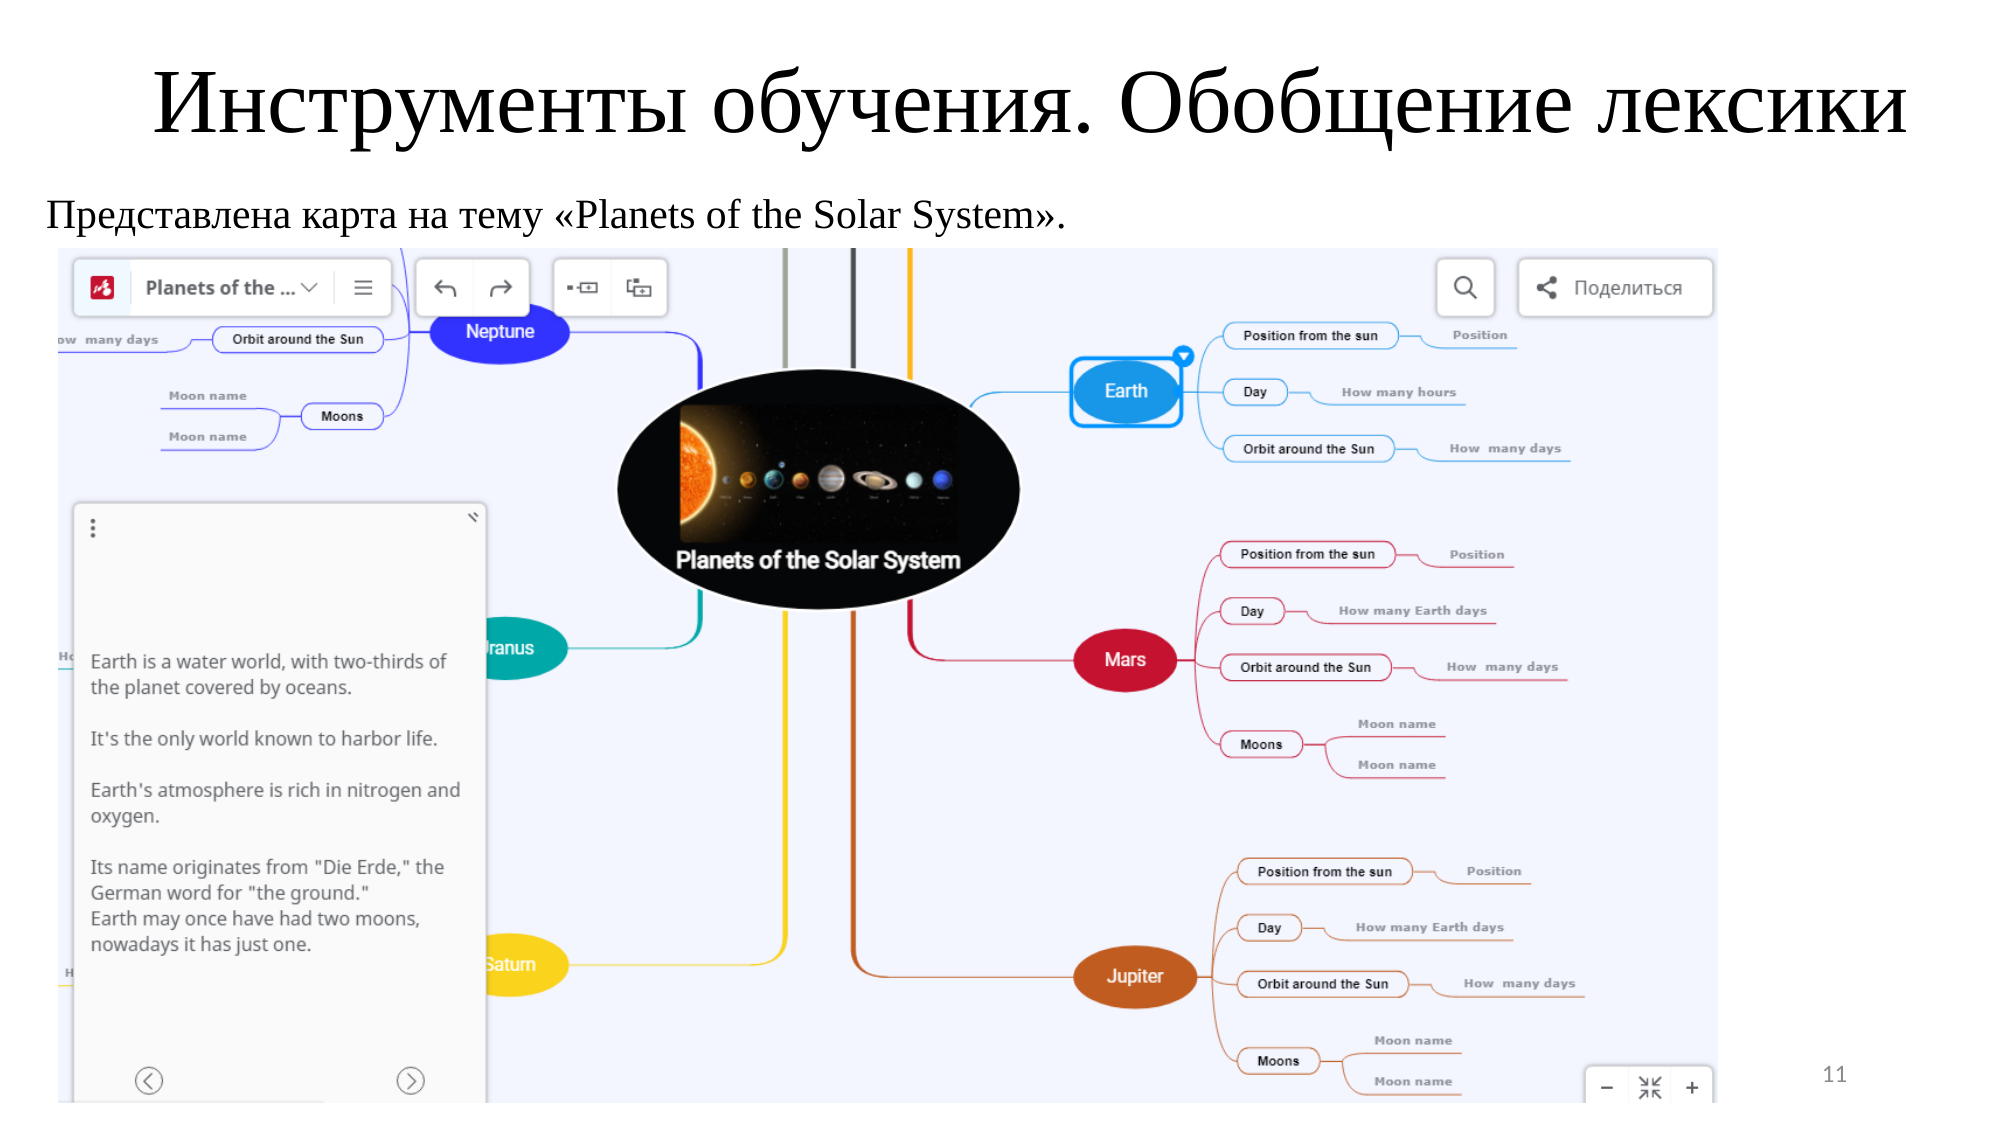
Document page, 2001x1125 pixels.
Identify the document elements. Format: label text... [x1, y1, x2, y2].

list Представлена карта на тему «Planets of the Solar System». [30, 184, 1534, 352]
title Инструменты обучения. Обобщение лексики [137, 0, 1935, 206]
slide_number 11 [1718, 1042, 1863, 1103]
picture [58, 248, 1718, 1103]
